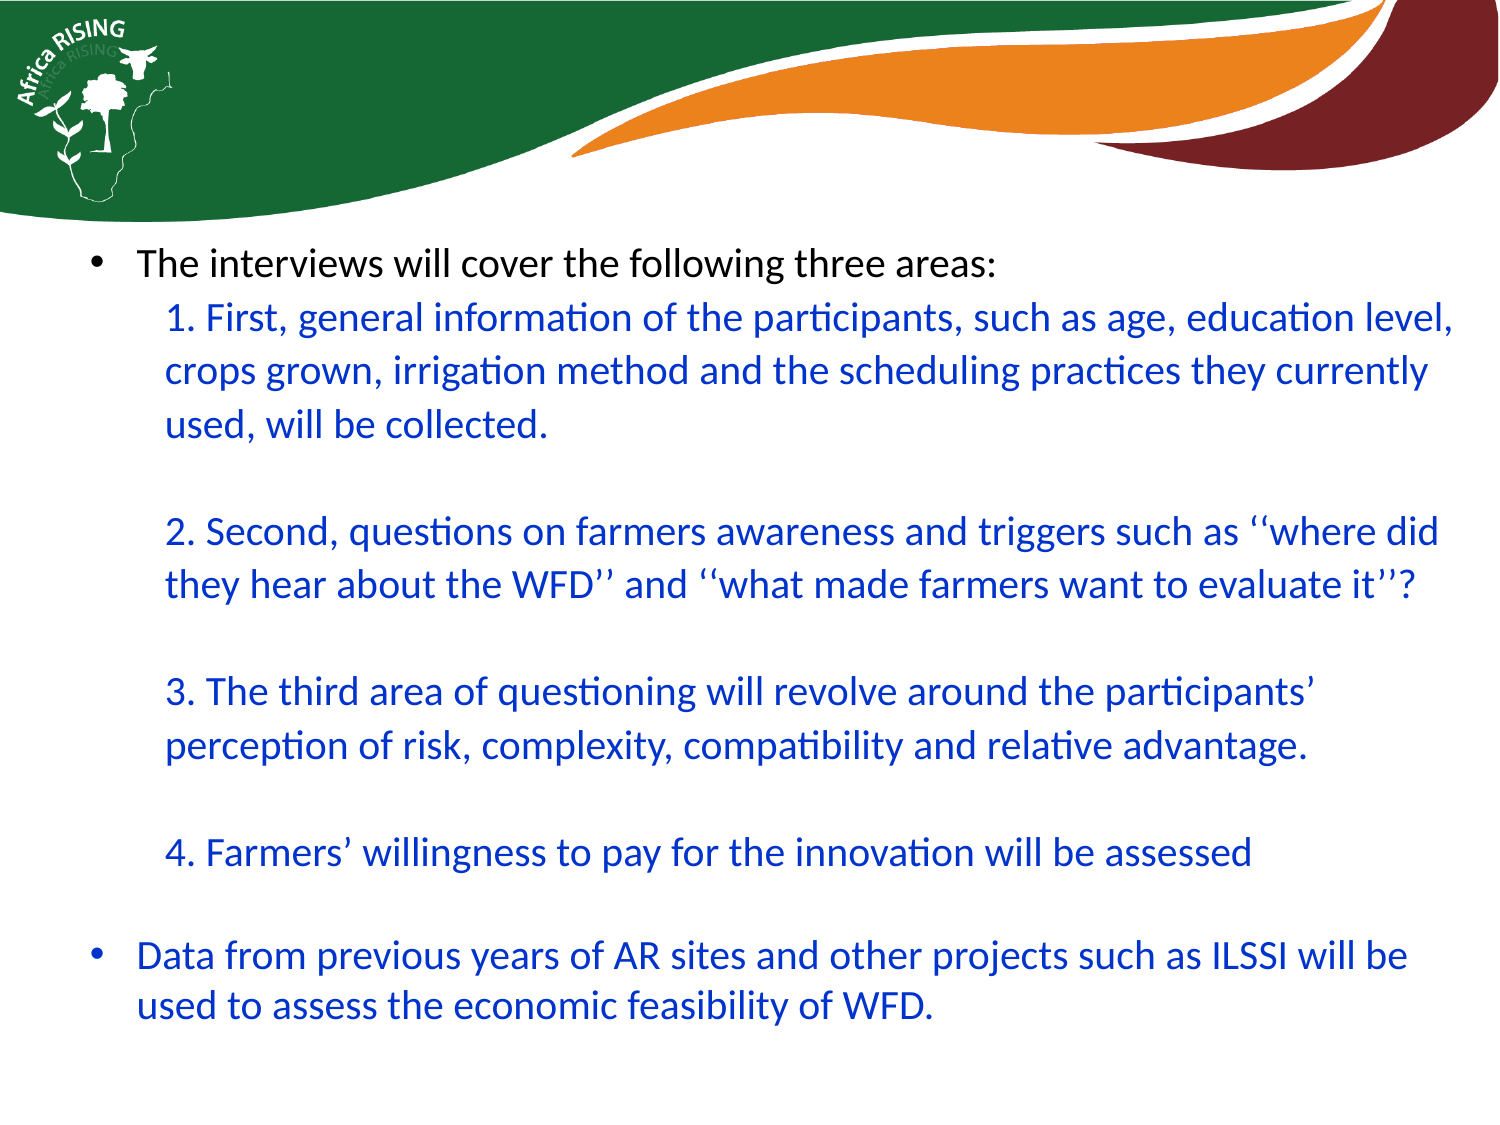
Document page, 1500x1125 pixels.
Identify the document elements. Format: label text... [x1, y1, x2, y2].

picture [0, 0, 1499, 222]
text_box The interviews will cover the following three areas: 1. First, general information of the participants, such as age, education level, crops grown, irrigation method and the scheduling practices they currently used, will be collected. 2. Second, questions on farmers awareness and triggers such as ‘‘where did they hear about the WFD’’ and ‘‘what made farmers want to evaluate it’’? 3. The third area of questioning will revolve around the participants’ perception of risk, complexity, compatibility and relative advantage. 4. Farmers’ willingness to pay for the innovation will be assessed Data from previous years of AR sites and other projects such as ILSSI will be used to assess the economic feasibility of WFD. [75, 224, 1475, 1086]
